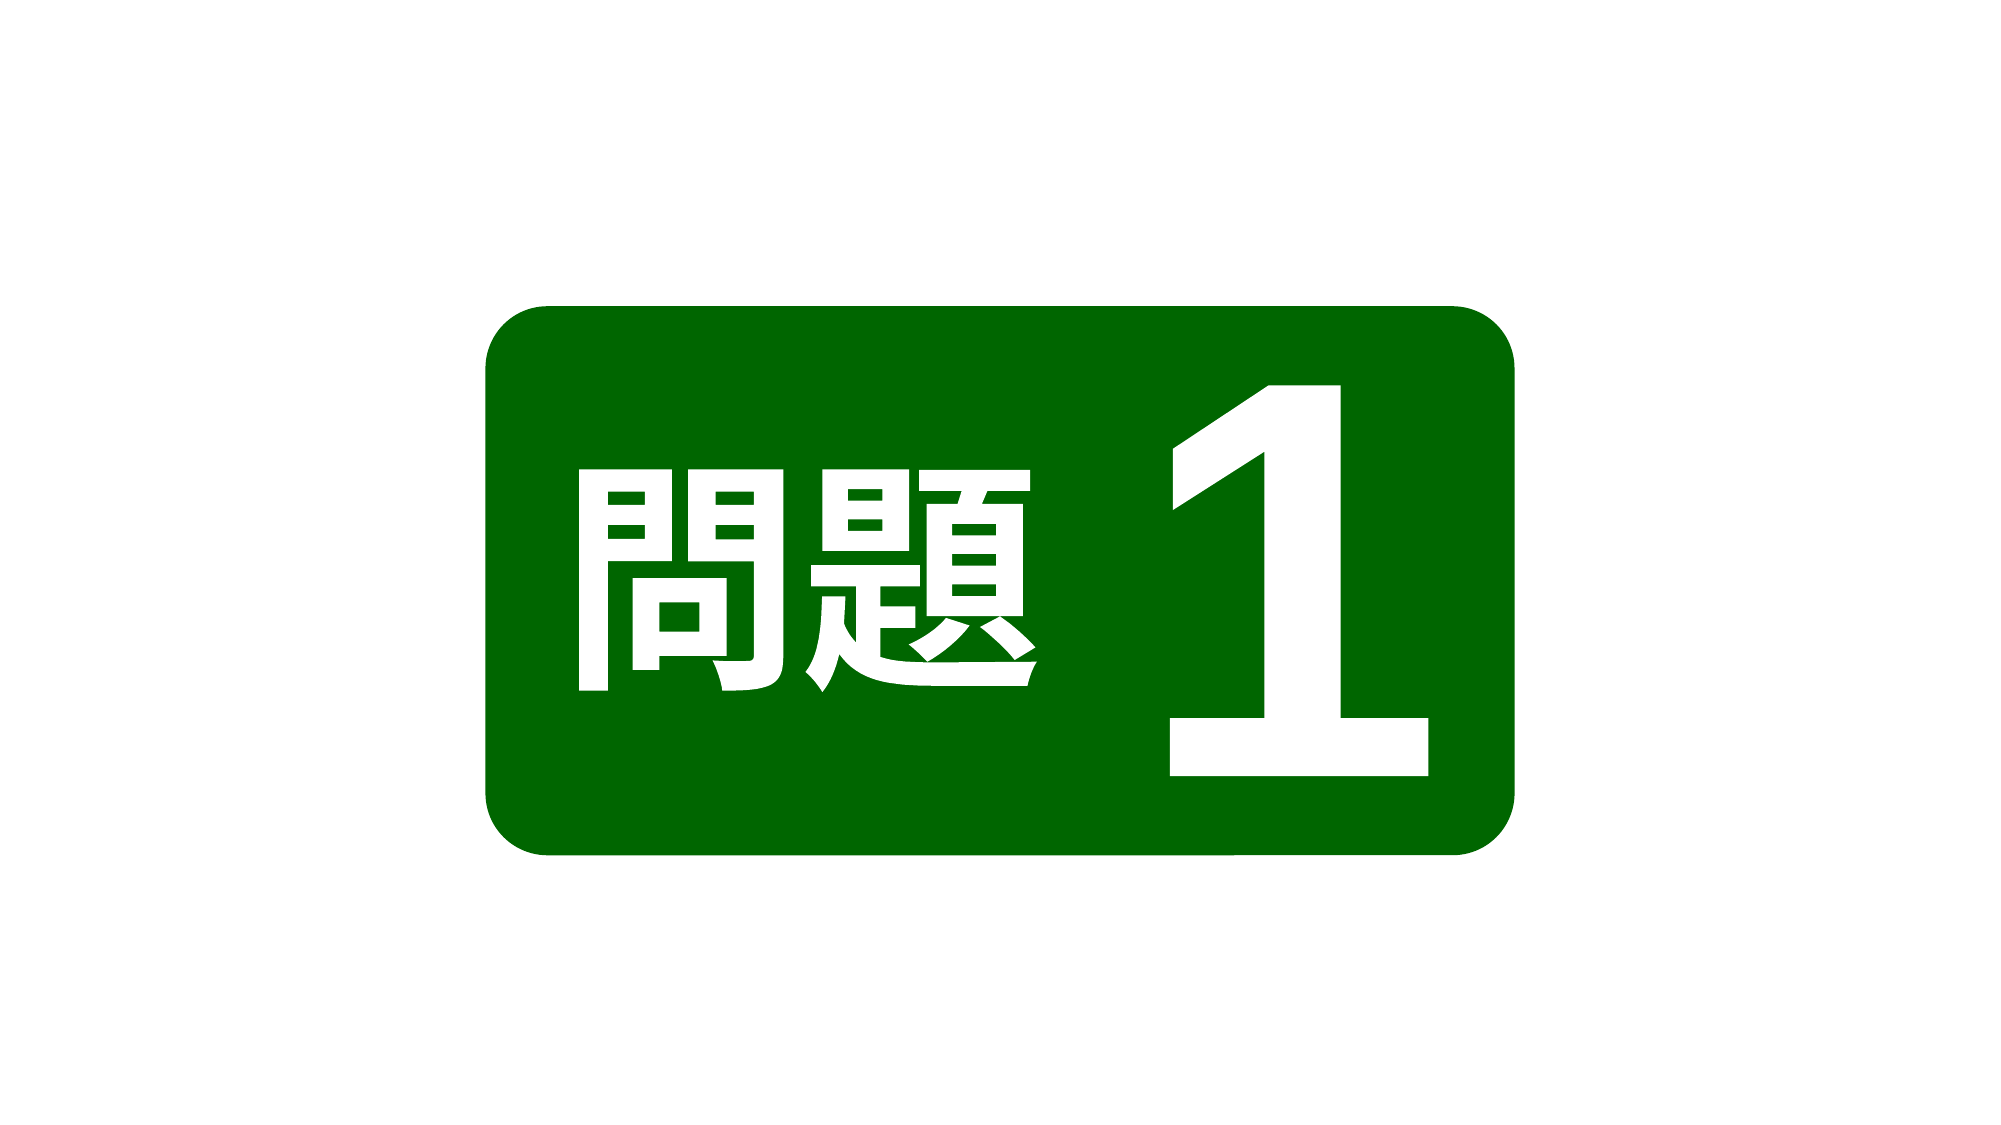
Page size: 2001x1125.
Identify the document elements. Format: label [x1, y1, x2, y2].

text_box [485, 305, 1515, 856]
